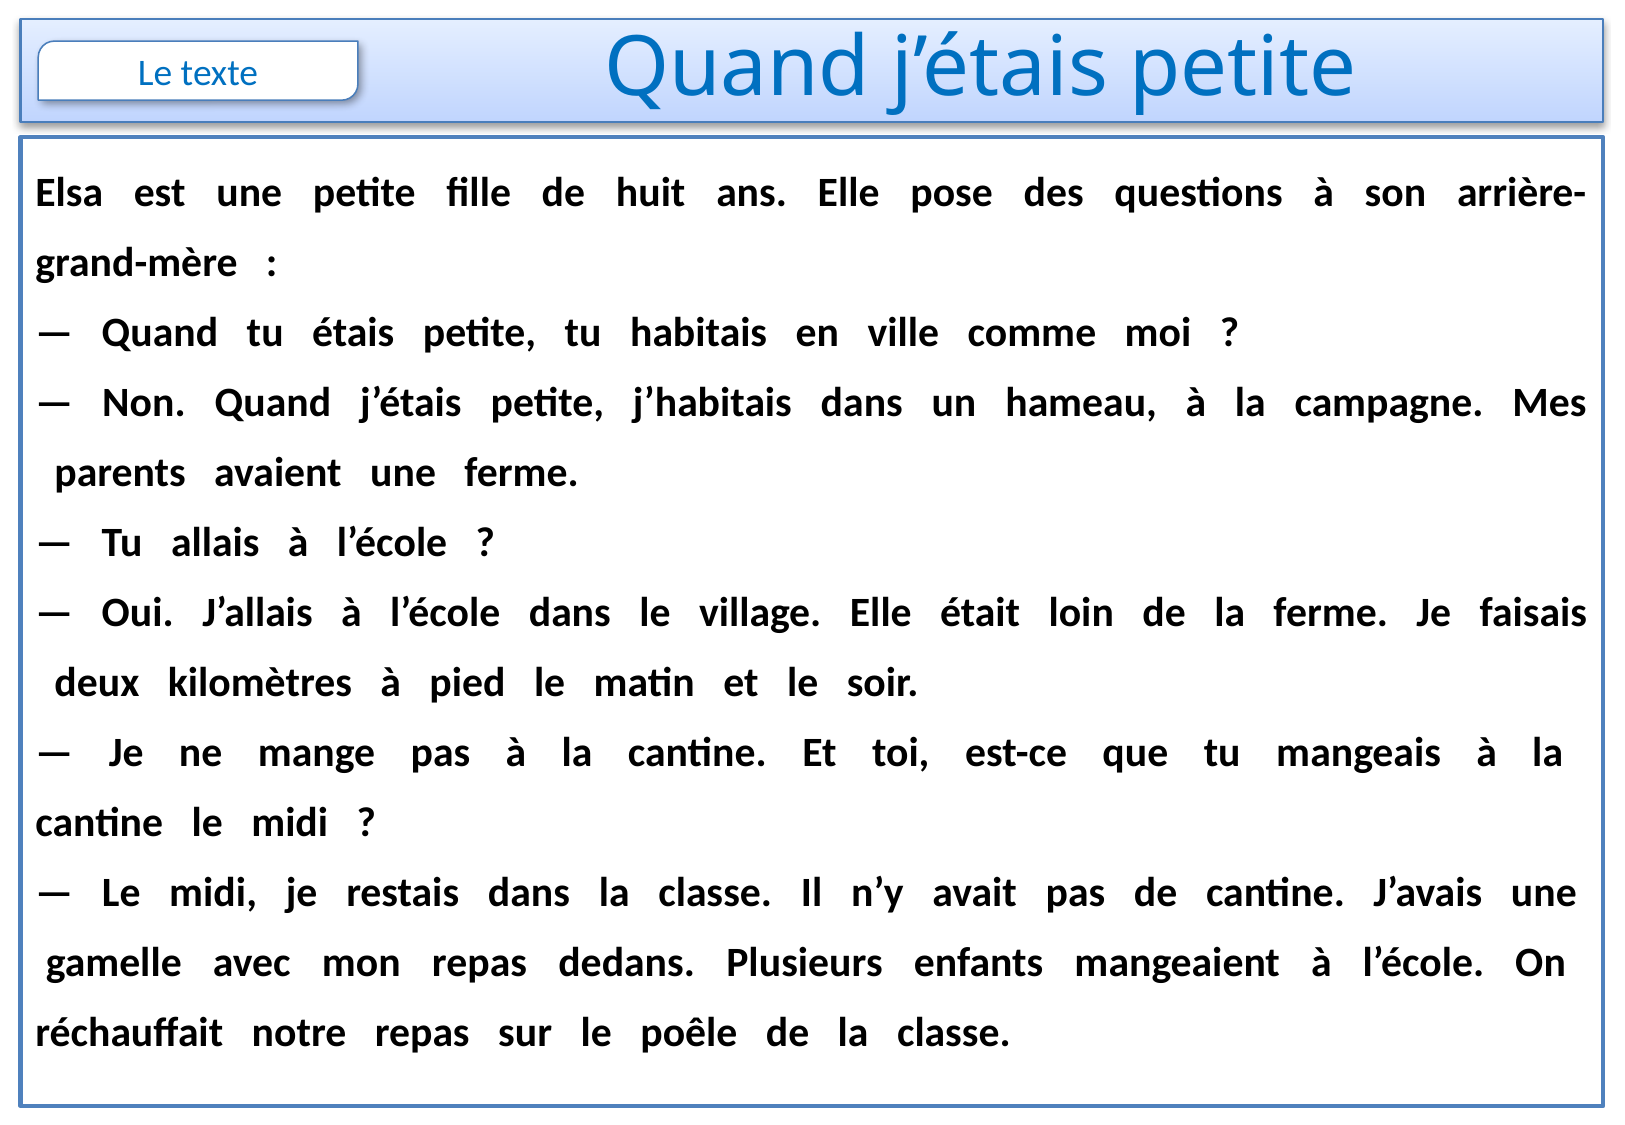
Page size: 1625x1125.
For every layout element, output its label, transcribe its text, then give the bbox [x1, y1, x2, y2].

list Elsa est une petite fille de huit ans. Elle pose des questions à son arrière-grand-mère : — Quand tu étais petite, tu habitais en ville comme moi ? — Non. Quand j’étais petite, j’habitais dans un hameau, à la campagne. Mes parents avaient une ferme. — Tu allais à l’école ? — Oui. J’allais à l’école dans le village. Elle était loin de la ferme. Je faisais deux kilomètres à pied le matin et le soir. — Je ne mange pas à la cantine. Et toi, est-ce que tu mangeais à la cantine le midi ? — Le midi, je restais dans la classe. Il n’y avait pas de cantine. J’avais une gamelle avec mon repas dedans. Plusieurs enfants mangeaient à l’école. On réchauffait notre repas sur le poêle de la classe. [18, 135, 1605, 1108]
title Quand j’étais petite [357, 4, 1604, 120]
